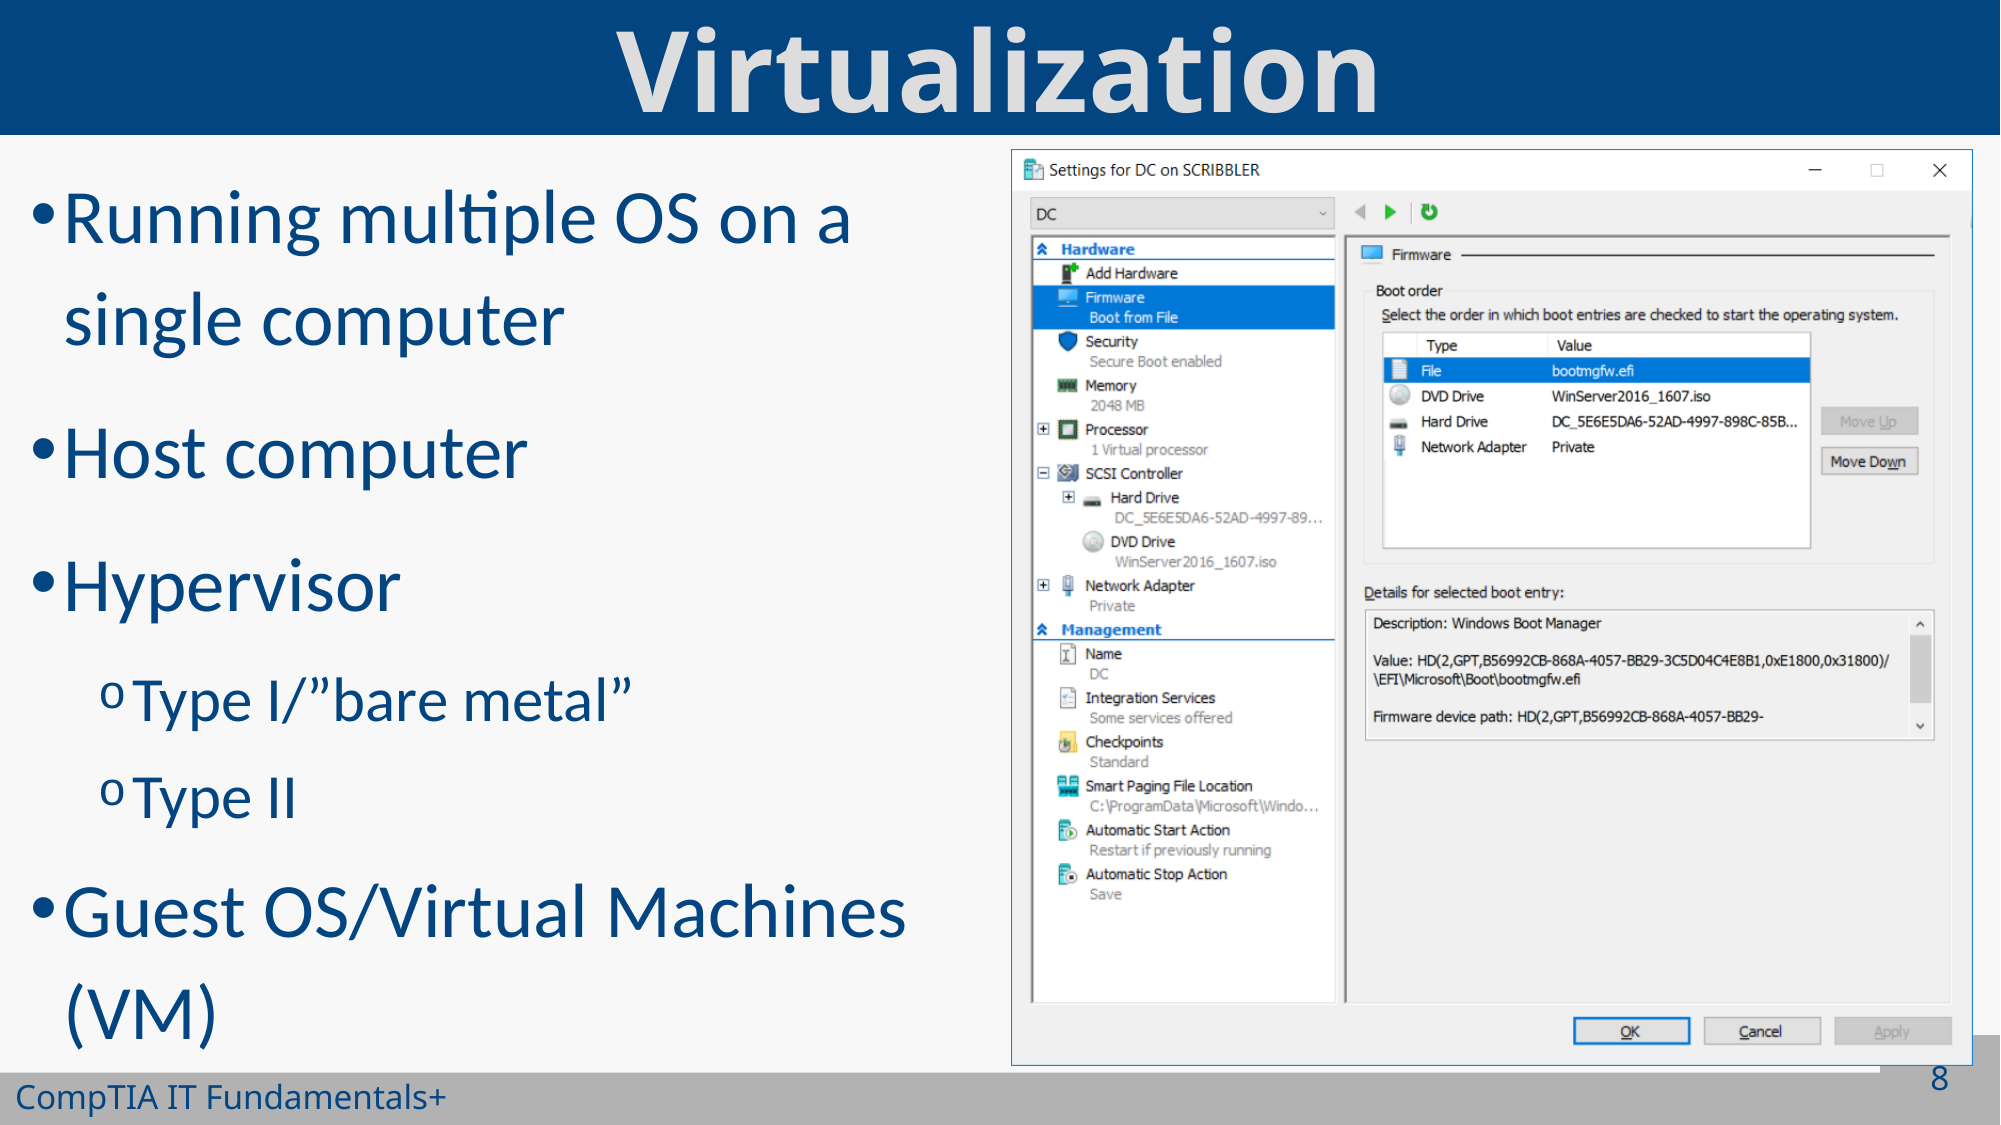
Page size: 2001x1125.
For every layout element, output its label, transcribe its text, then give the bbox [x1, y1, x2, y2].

title Virtualization [0, 0, 2000, 135]
footer CompTIA IT Fundamentals+ [0, 1072, 1880, 1125]
list Running multiple OS on a single computer Host computer Hypervisor Type I/”bare metal” Type II Guest OS/Virtual Machines (VM) [15, 149, 990, 1065]
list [1011, 149, 1973, 1066]
slide_number 8 [1880, 1035, 2000, 1125]
